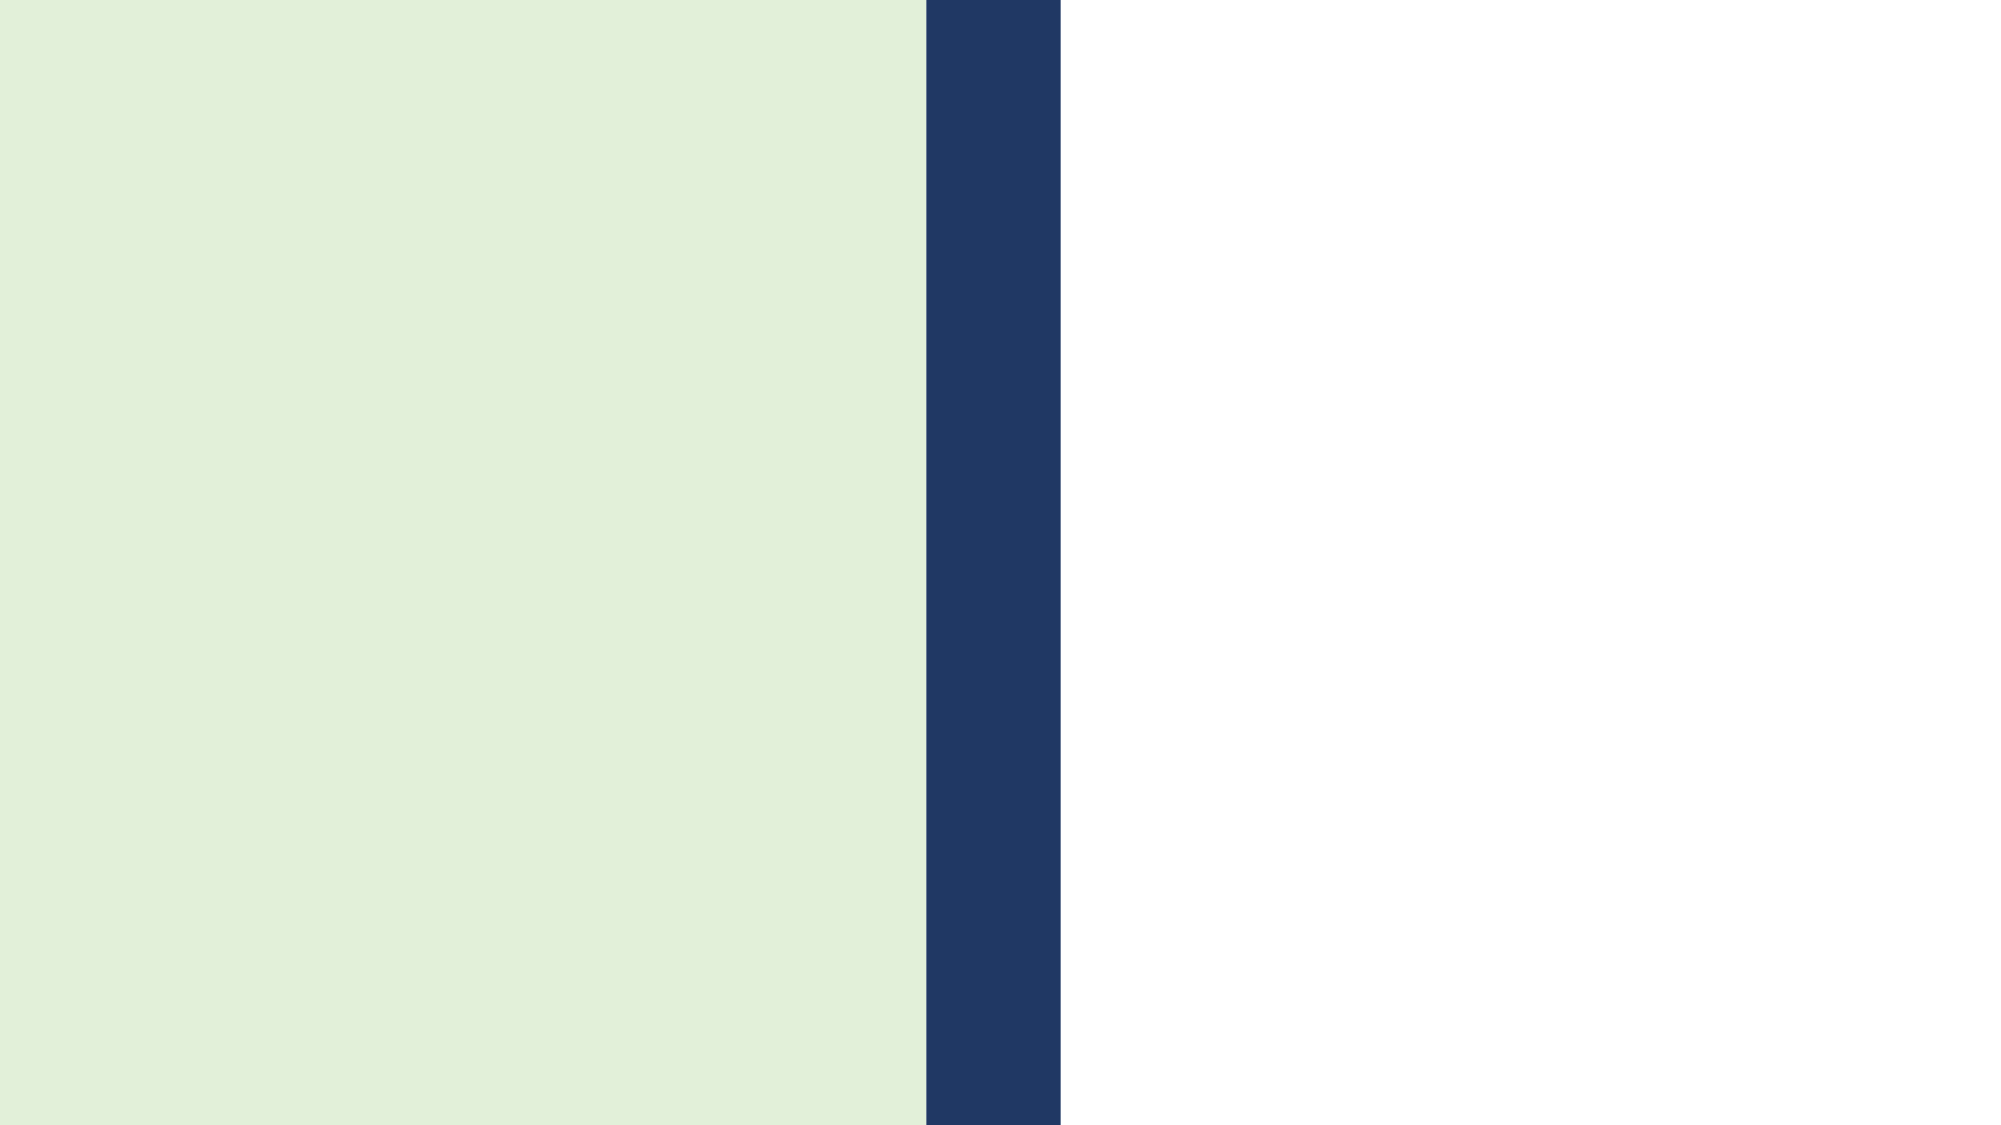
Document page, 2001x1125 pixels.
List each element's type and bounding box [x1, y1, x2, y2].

text_box [925, 0, 1062, 1125]
text_box [0, 0, 925, 1125]
